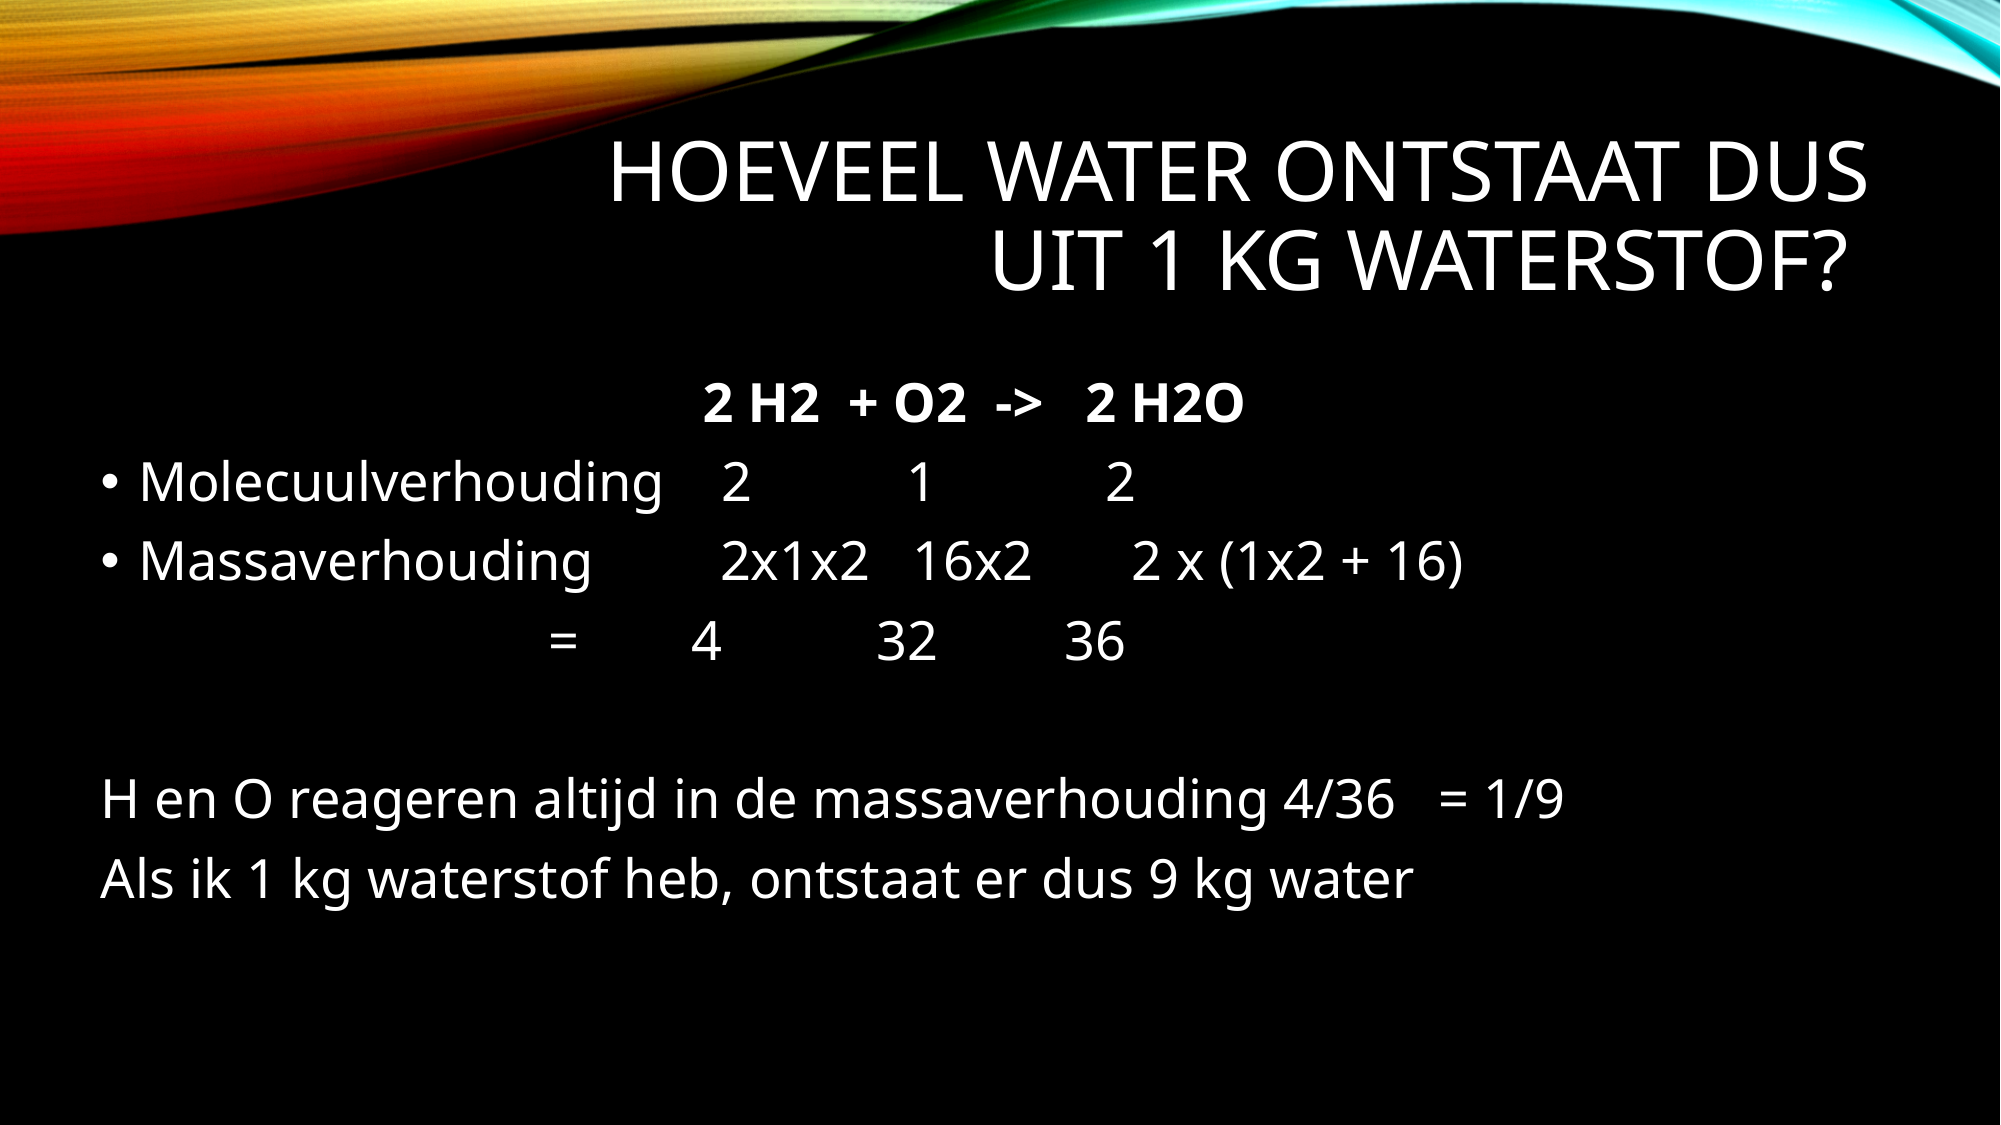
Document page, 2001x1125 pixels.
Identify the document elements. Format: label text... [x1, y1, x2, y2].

list 2 H2 + O2 -> 2 H2O Molecuulverhouding 2 1 2 Massaverhouding 2x1x2 16x2 2 x (1x2 + 16) = 4 32 36 H en O reageren altijd in de massaverhouding 4/36 = 1/9 Als ik 1 kg waterstof heb, ontstaat er dus 9 kg water [85, 367, 1954, 1104]
picture [0, 0, 2000, 237]
title Hoeveel water ontstaat dus uit 1 kg waterstof? [473, 112, 1886, 325]
